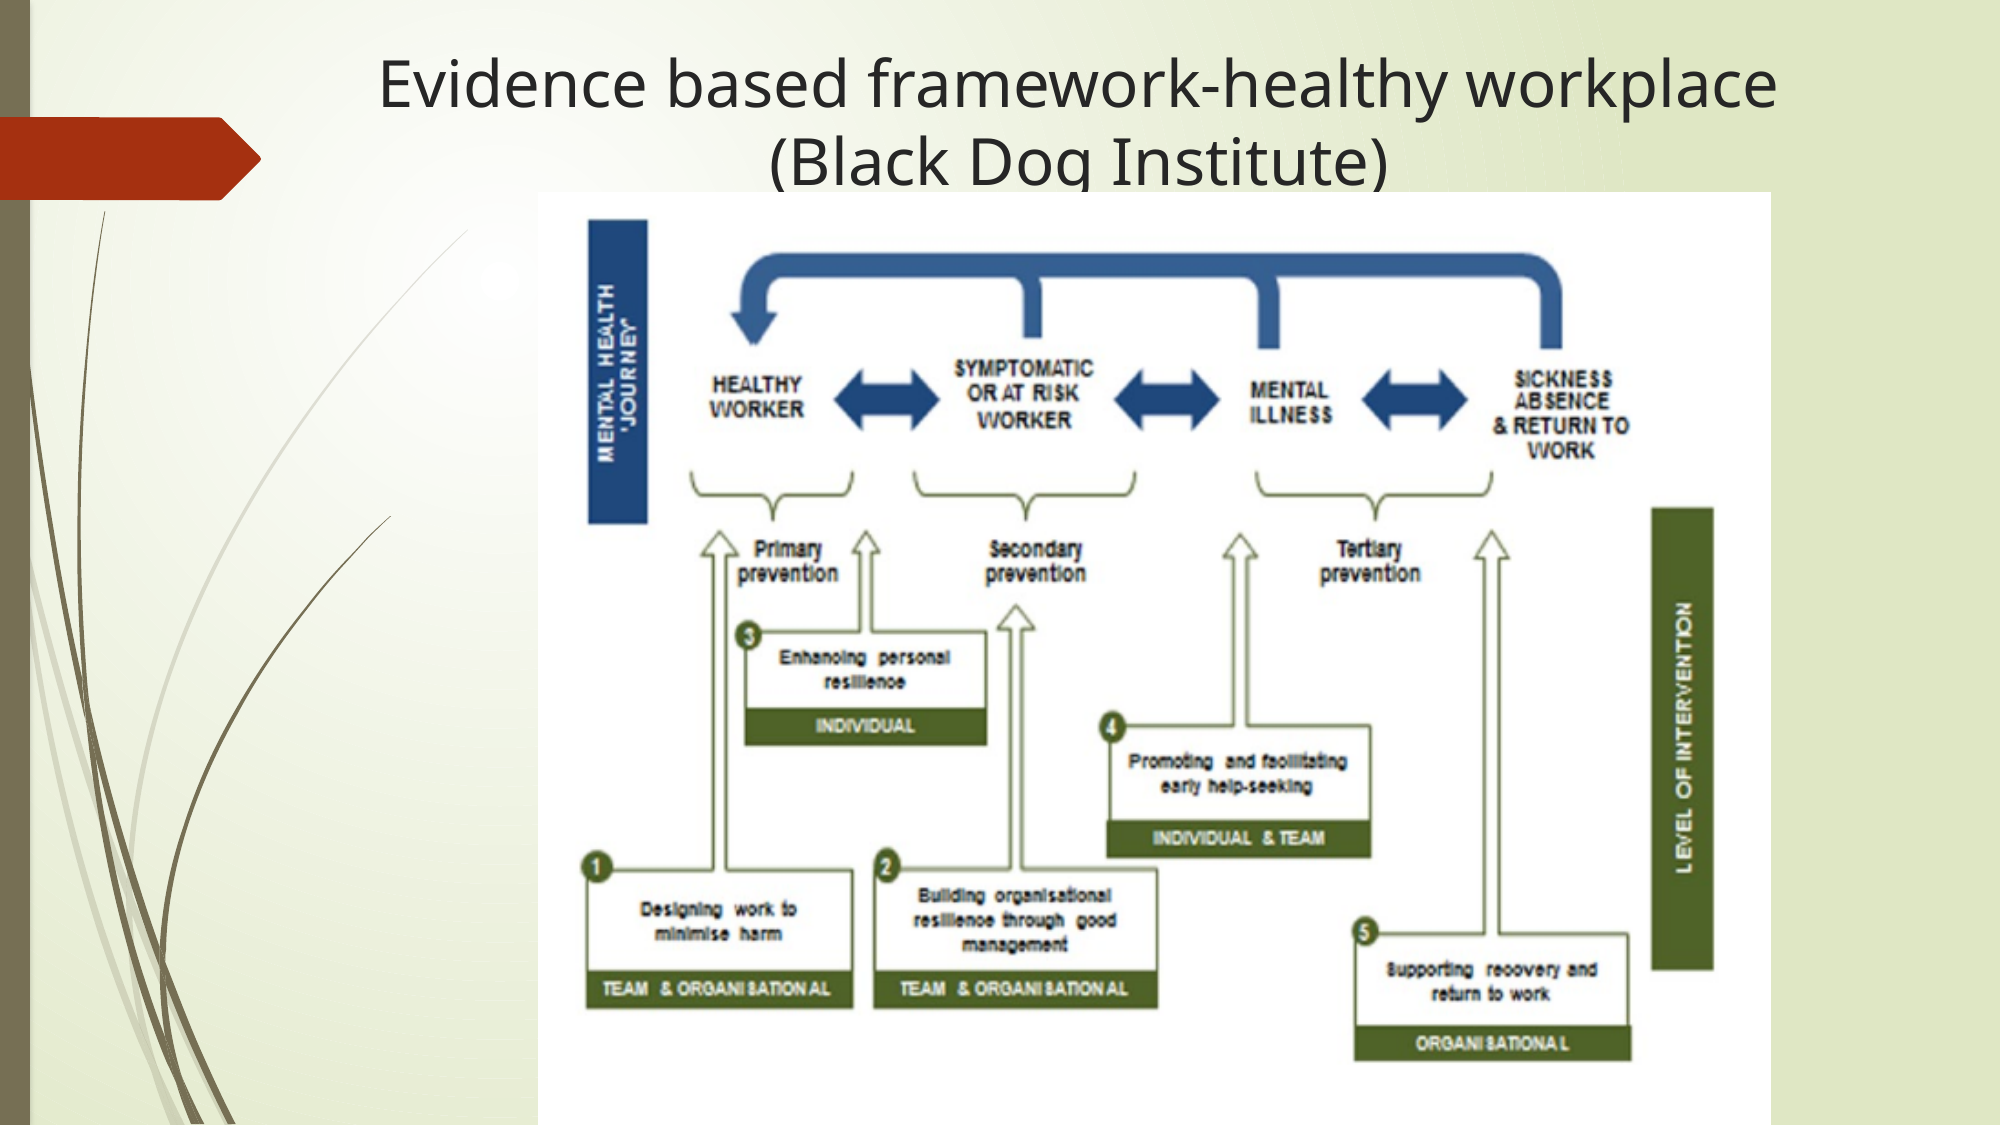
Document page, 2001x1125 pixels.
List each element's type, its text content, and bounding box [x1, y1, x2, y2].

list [538, 191, 1771, 1125]
title Evidence based framework-healthy workplace (Black Dog Institute) [271, 34, 1888, 207]
